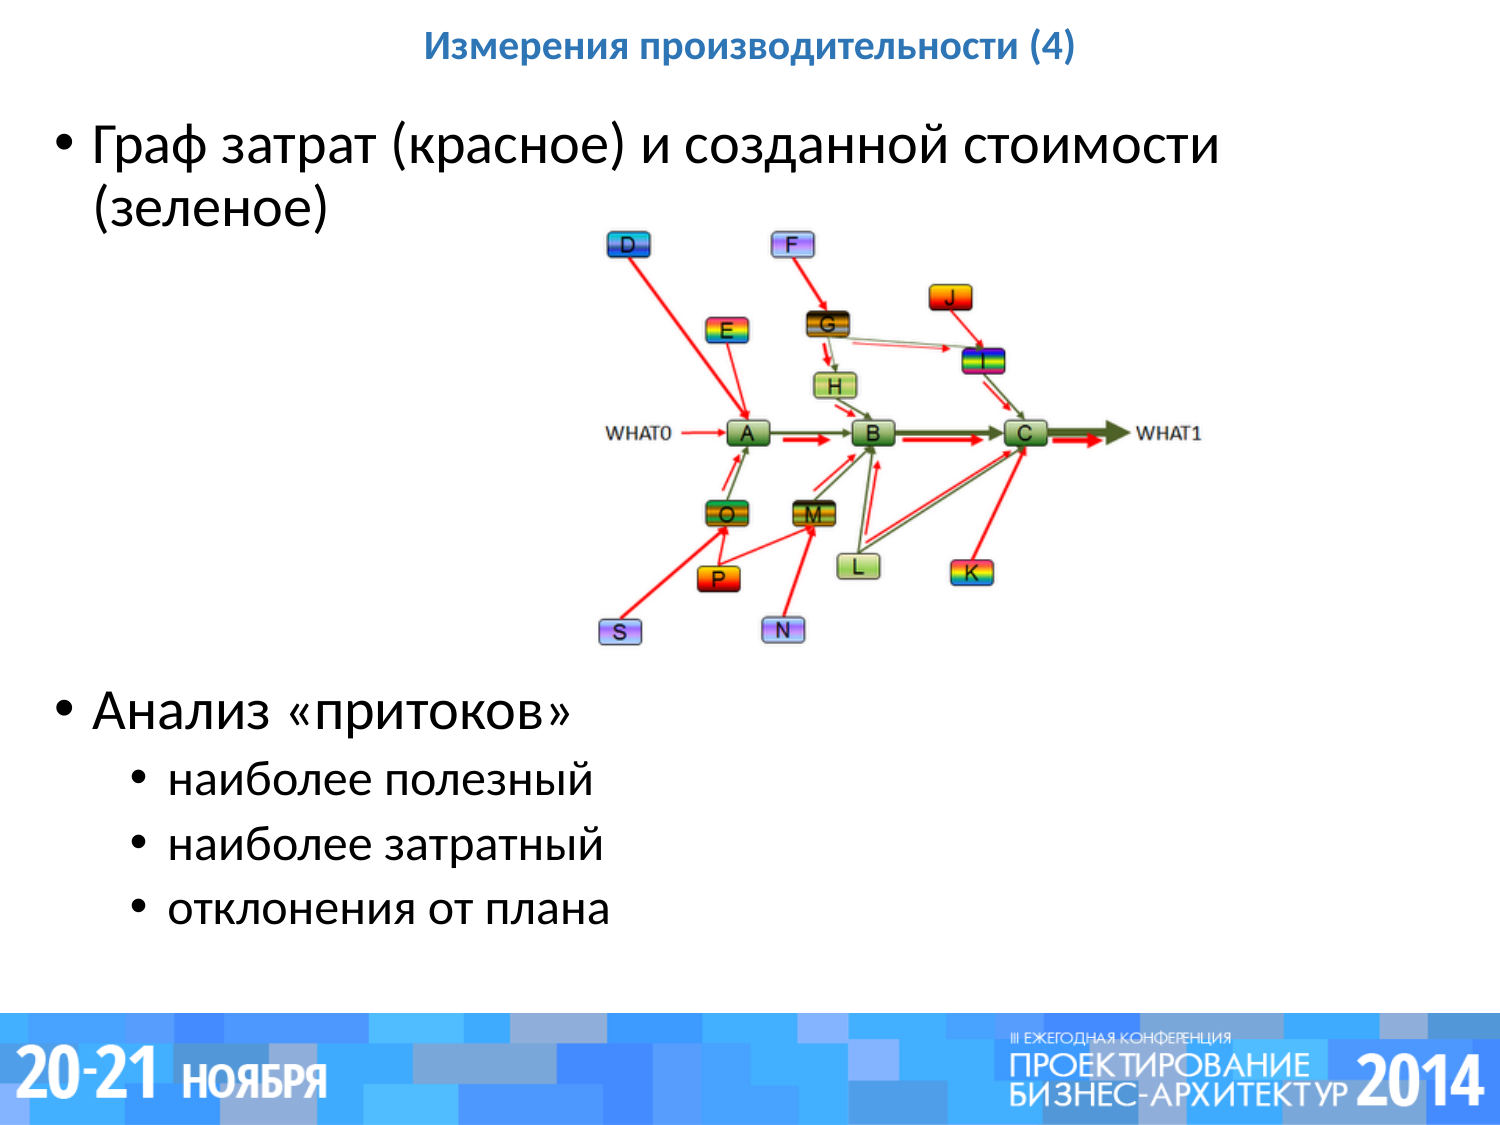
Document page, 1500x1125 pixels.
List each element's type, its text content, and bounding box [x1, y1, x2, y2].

picture [583, 220, 1209, 655]
title Измерения производительности (4) [103, 6, 1397, 89]
picture [0, 1013, 1500, 1125]
list Граф затрат (красное) и созданной стоимости (зеленое) Анализ «притоков» наиболее полезный наиболее затратный отклонения от плана [39, 105, 1465, 1014]
